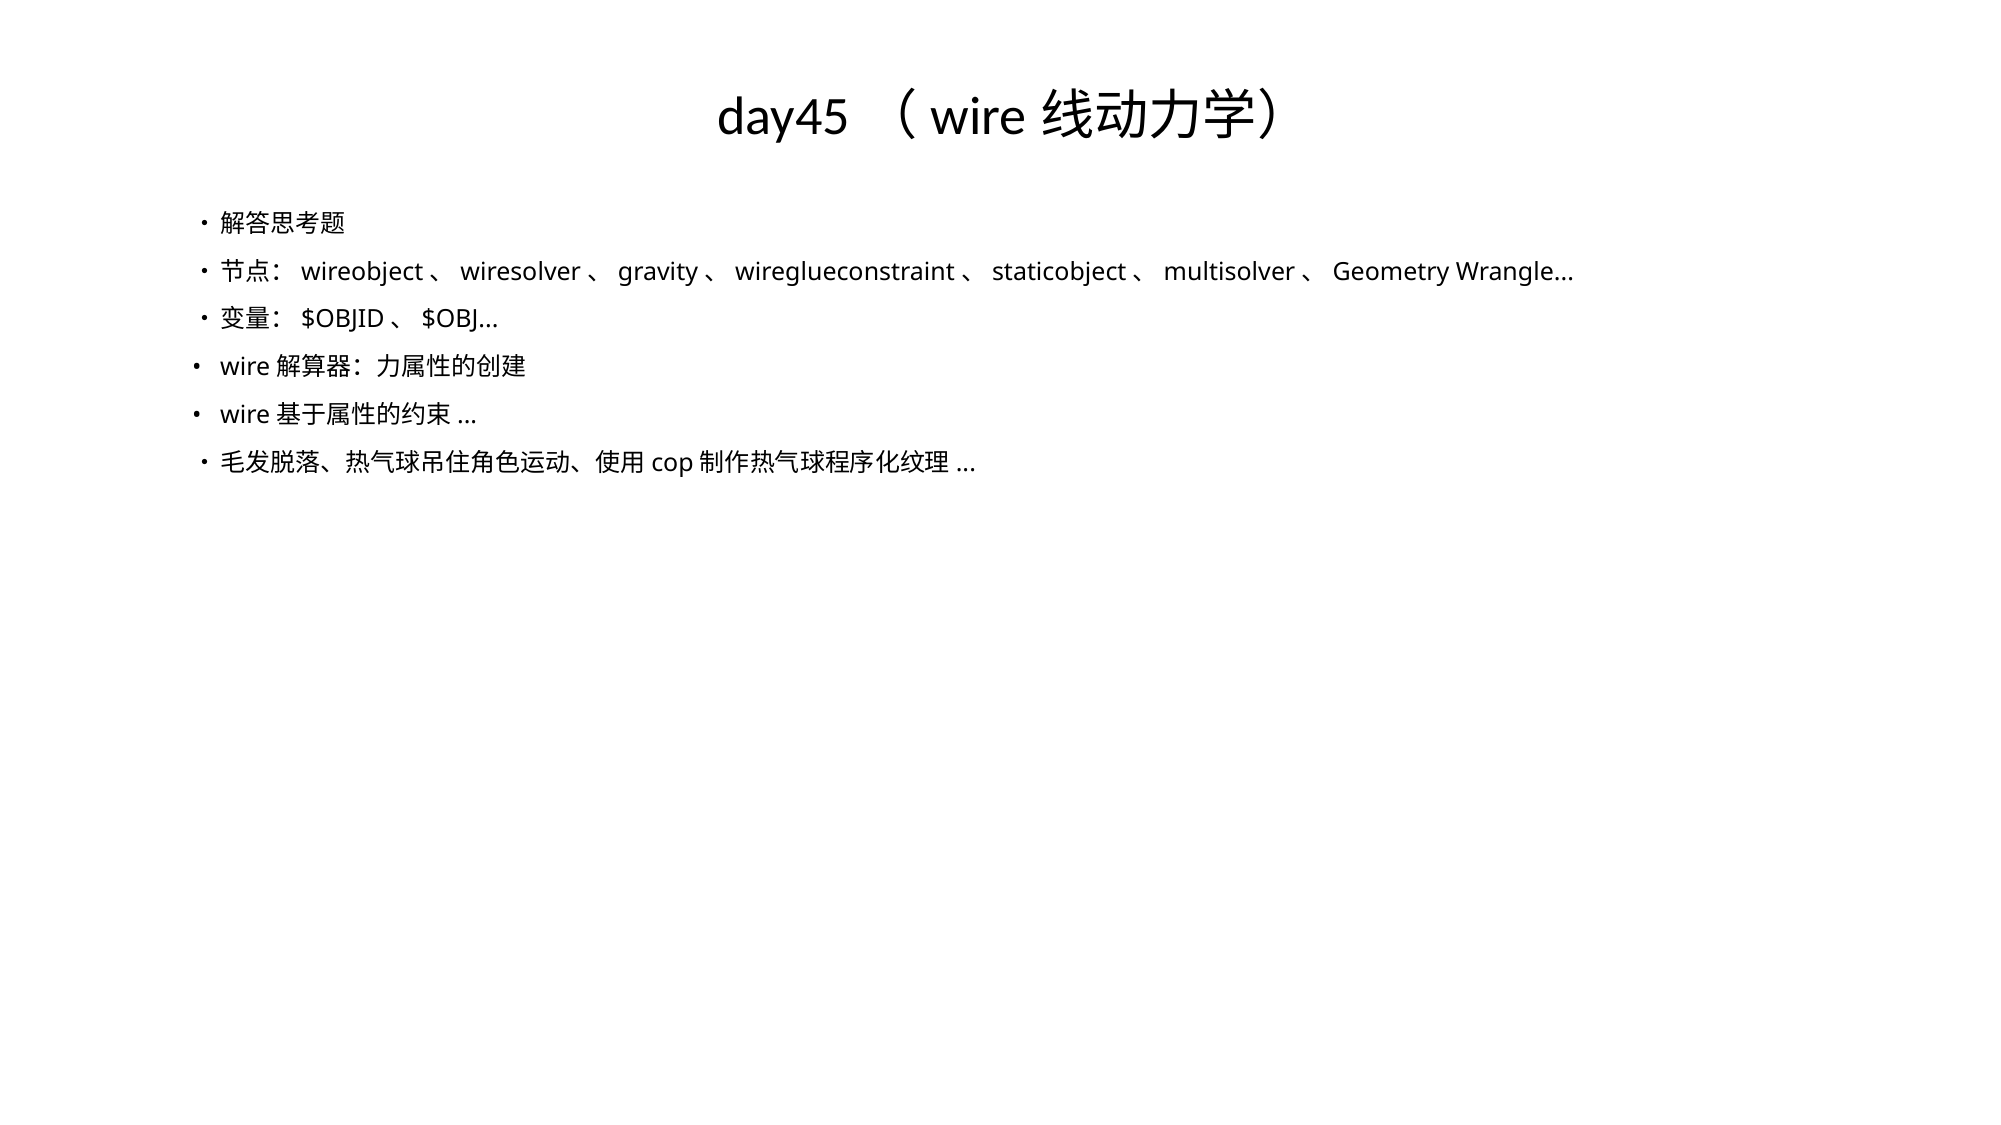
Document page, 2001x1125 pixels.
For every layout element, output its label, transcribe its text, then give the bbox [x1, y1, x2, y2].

title day45（wire线动力学） [543, 41, 1486, 154]
subtitle • 解答思考题 • 节点：wireobject、wiresolver、gravity、wireglueconstraint、staticobject、multisolver、Geometry Wrangle... • 变量：$OBJID、$OBJ... • wire解算器：力属性的创建 • wire基于属性的约束... • 毛发脱落、热气球吊住角色运动、使用cop制作热气球程序化纹理... [176, 203, 1815, 903]
